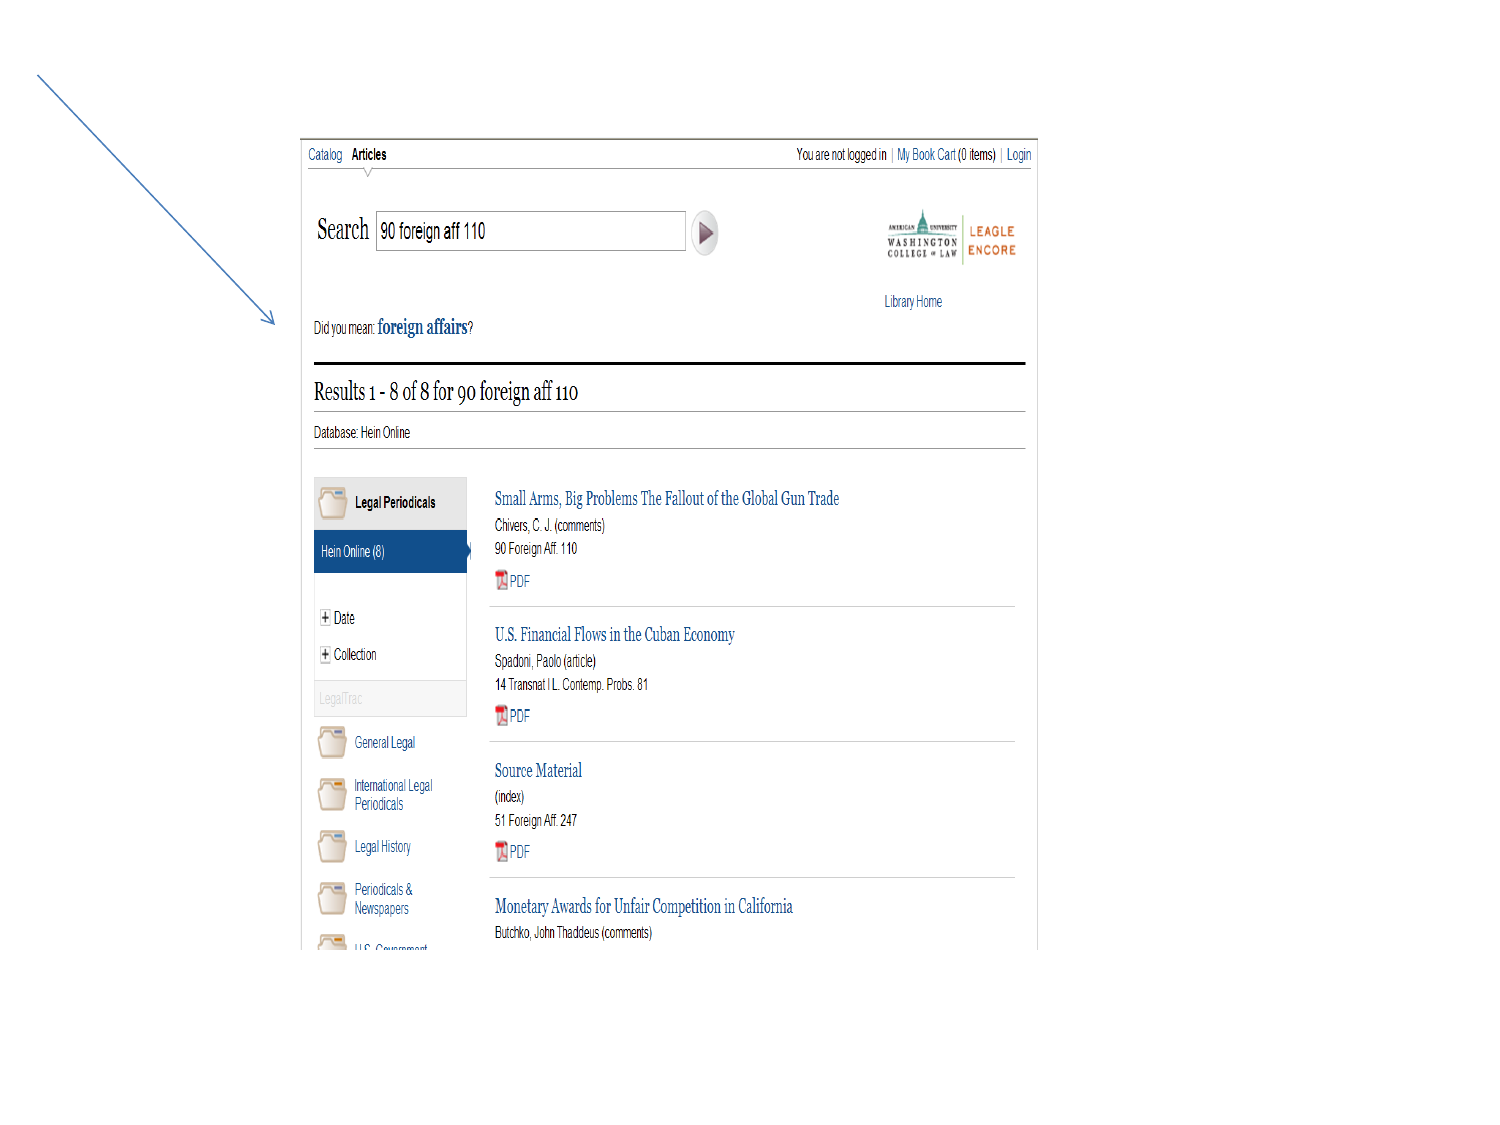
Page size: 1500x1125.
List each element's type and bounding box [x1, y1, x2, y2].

picture [299, 137, 1038, 951]
text_box [37, 74, 276, 326]
